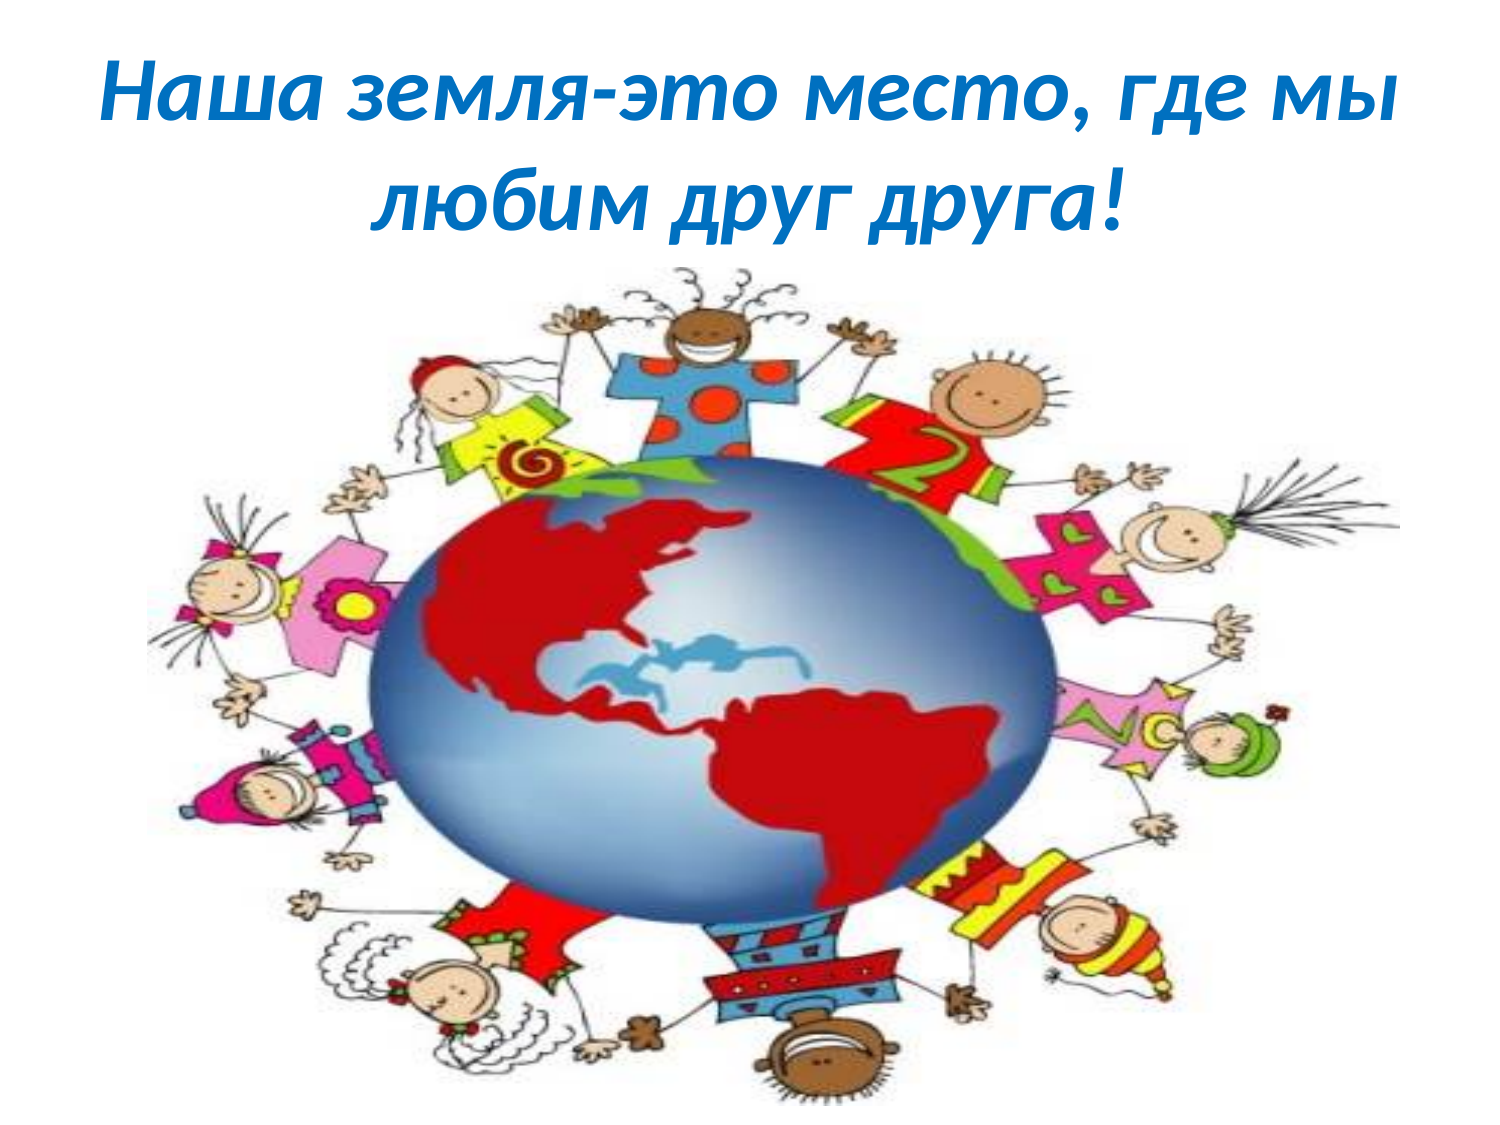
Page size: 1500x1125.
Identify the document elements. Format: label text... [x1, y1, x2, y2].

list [147, 266, 1400, 1107]
title Наша земля-это место, где мы любим друг друга! [75, 45, 1425, 233]
